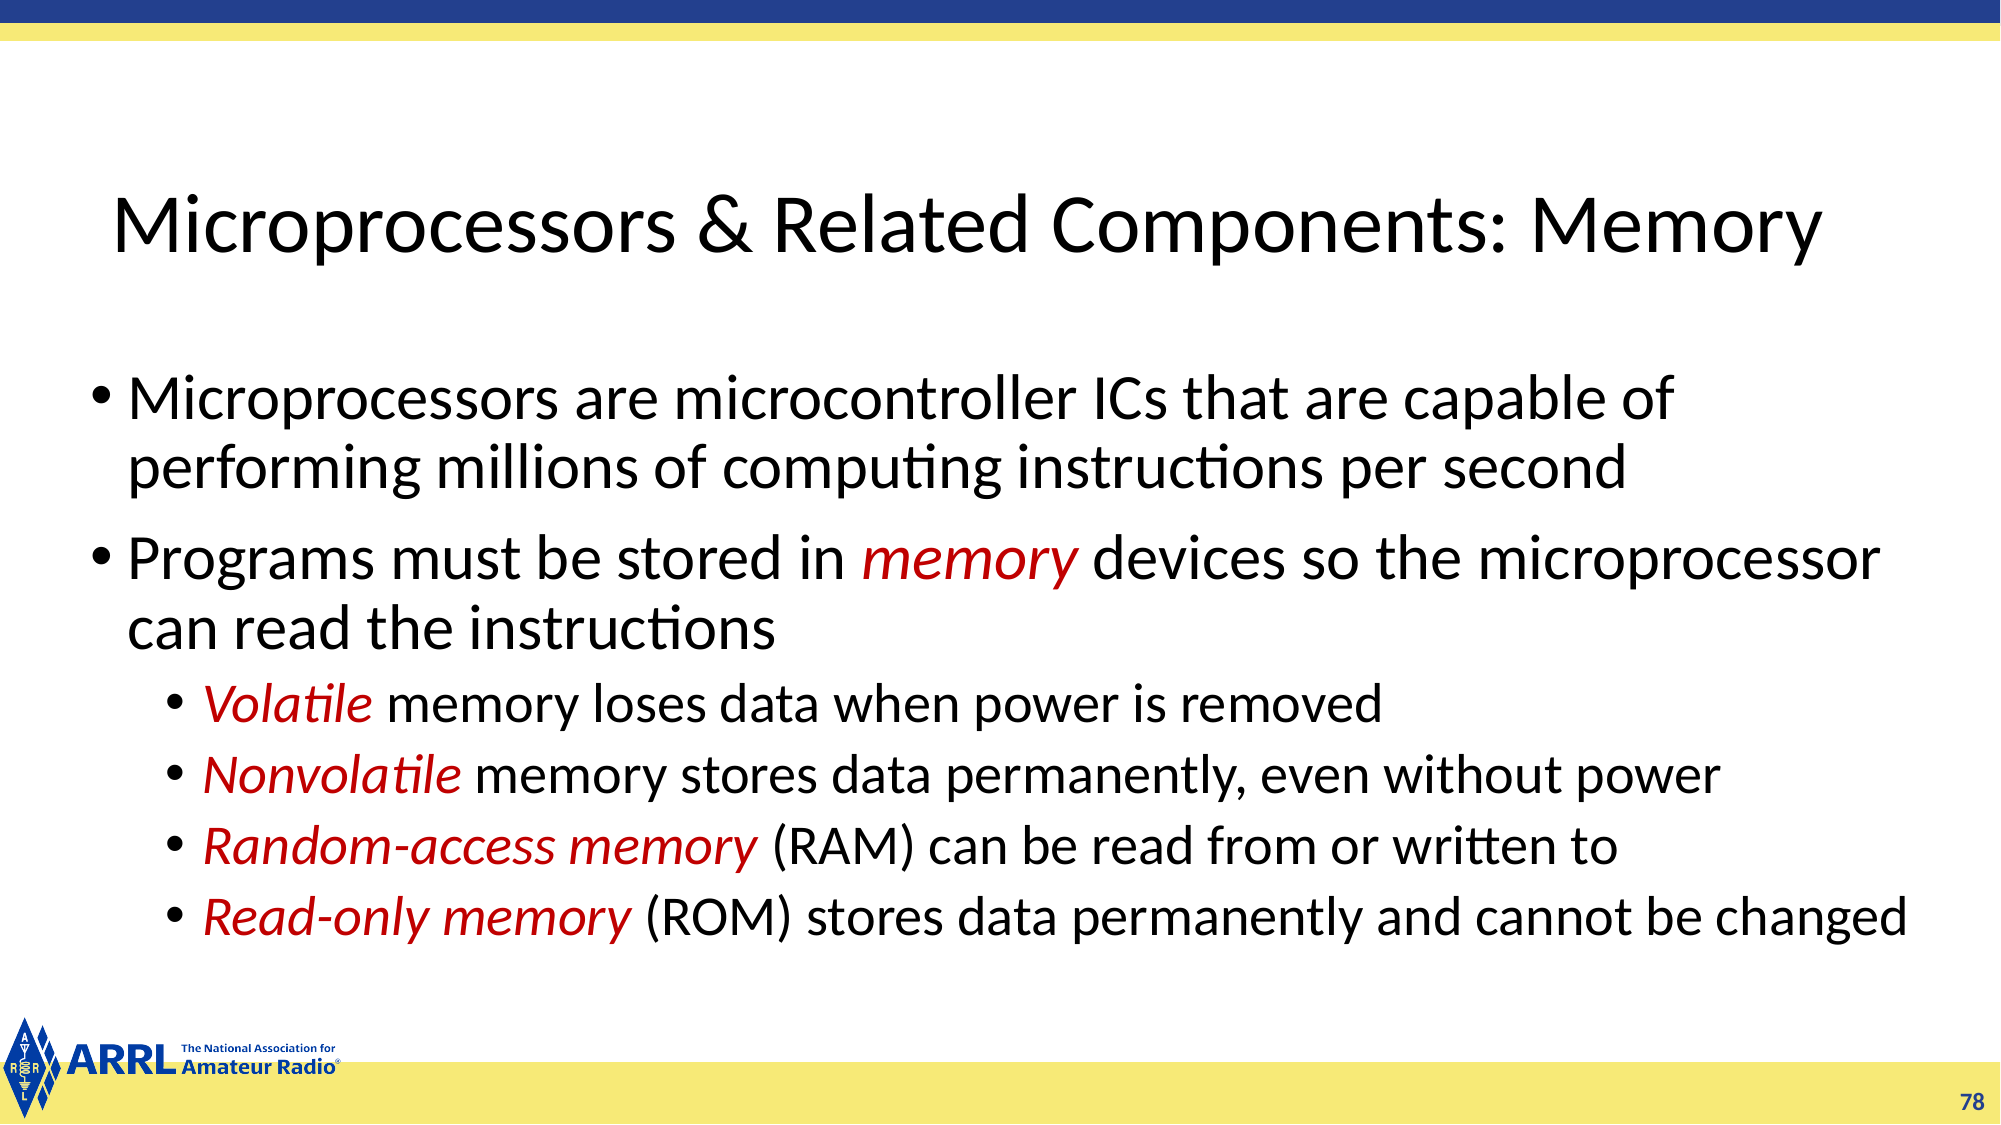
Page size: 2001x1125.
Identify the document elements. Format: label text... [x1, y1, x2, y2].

title Microprocessors & Related Components: Memory [96, 171, 1897, 355]
picture [1, 1015, 342, 1121]
list Microprocessors are microcontroller ICs that are capable of performing millions of computing instructions per second Programs must be stored in memory devices so the microprocessor can read the instructions Volatile memory loses data when power is removed Nonvolatile memory stores data permanently, even without power Random-access memory (RAM) can be read from or written to Read-only memory (ROM) stores data permanently and cannot be changed [75, 355, 1938, 1075]
